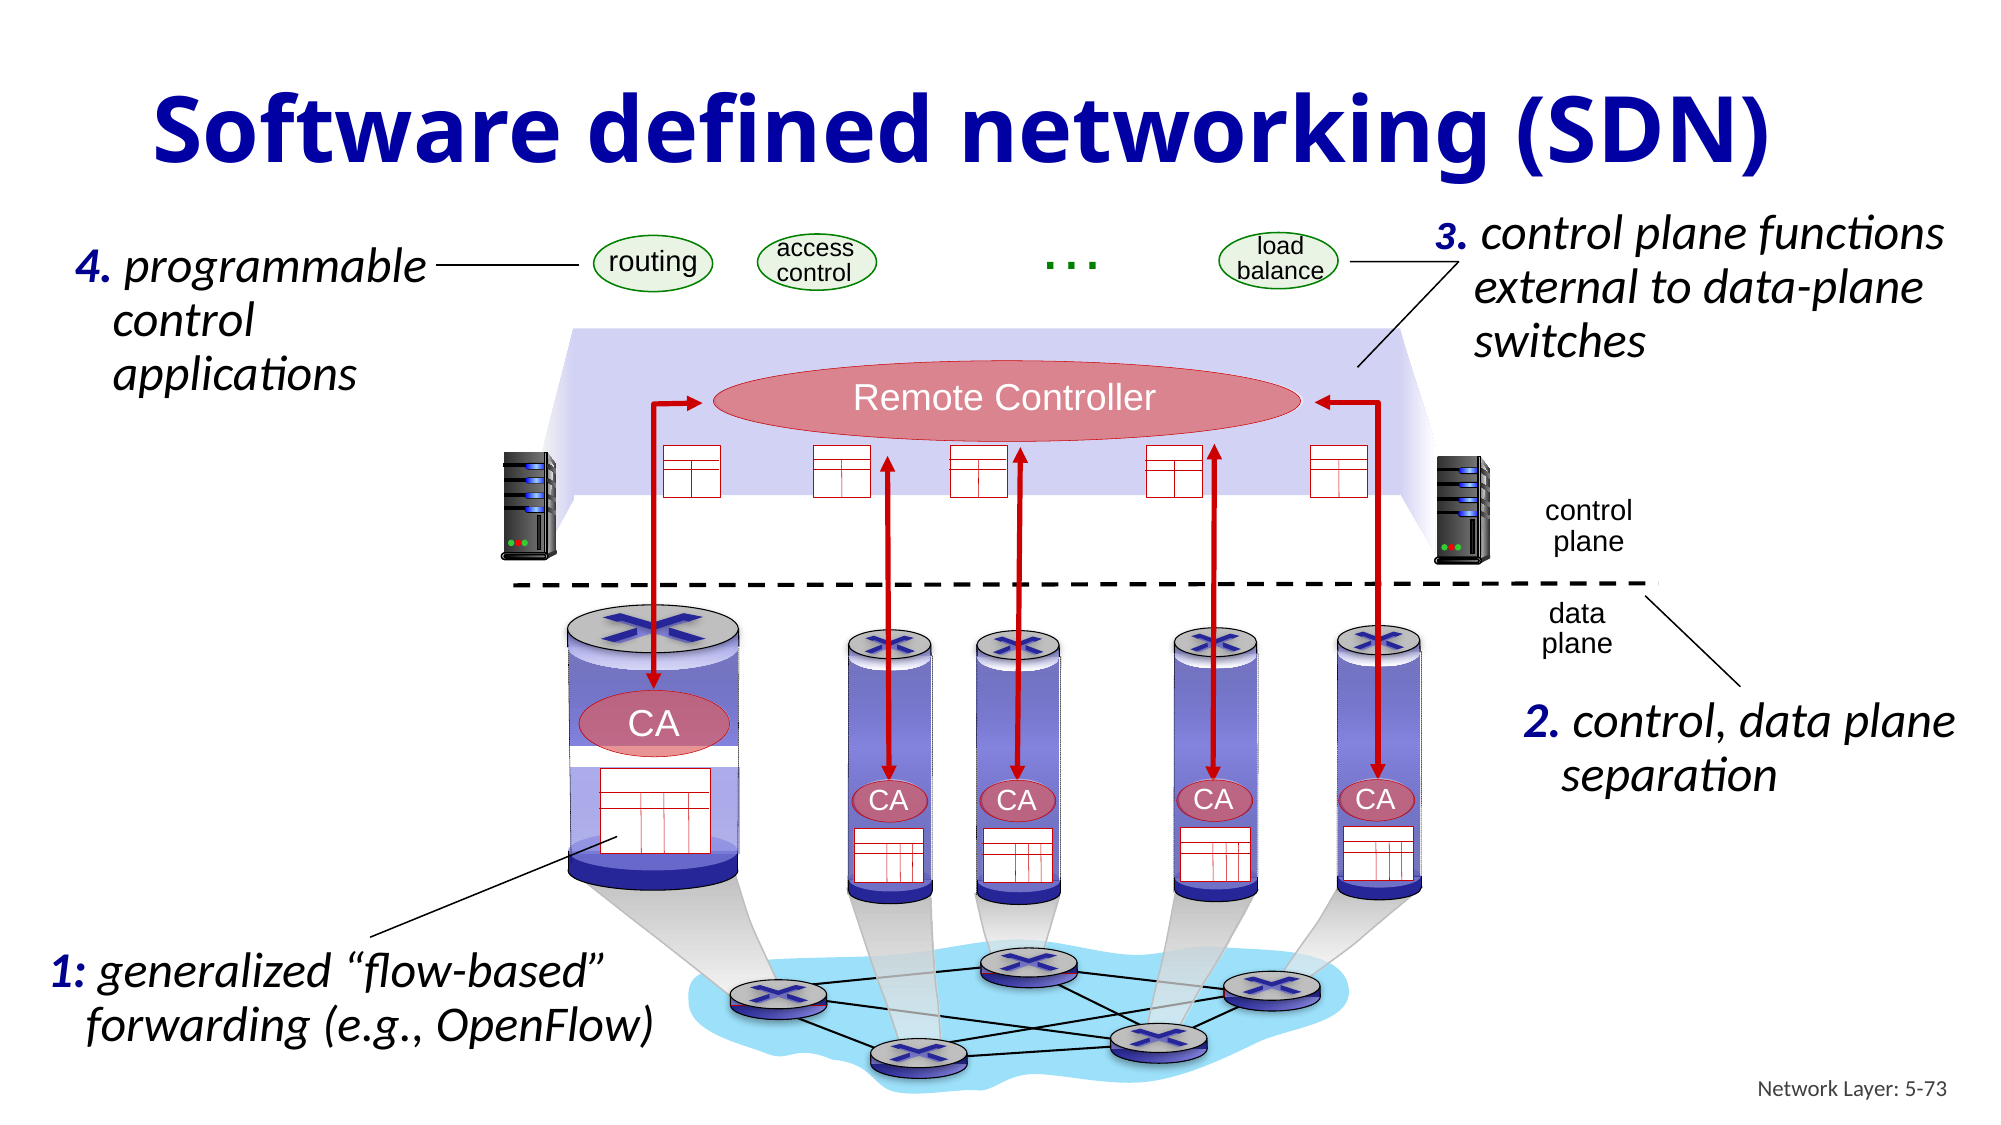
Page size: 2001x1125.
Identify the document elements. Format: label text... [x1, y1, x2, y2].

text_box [59, 231, 580, 411]
text_box … [1023, 195, 1120, 290]
text_box [757, 252, 761, 272]
slide_number Network Layer: 5-73 [1512, 1056, 1963, 1117]
text_box 3. control plane functions external to data-plane switches [1420, 199, 1967, 376]
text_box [1357, 262, 1459, 368]
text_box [1508, 595, 1973, 811]
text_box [501, 327, 1659, 1094]
text_box [614, 285, 692, 292]
text_box access control [761, 228, 895, 295]
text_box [32, 836, 708, 1062]
text_box load balance [1214, 226, 1348, 293]
text_box routing [593, 234, 714, 285]
title Software defined networking (SDN) [137, 59, 1863, 207]
